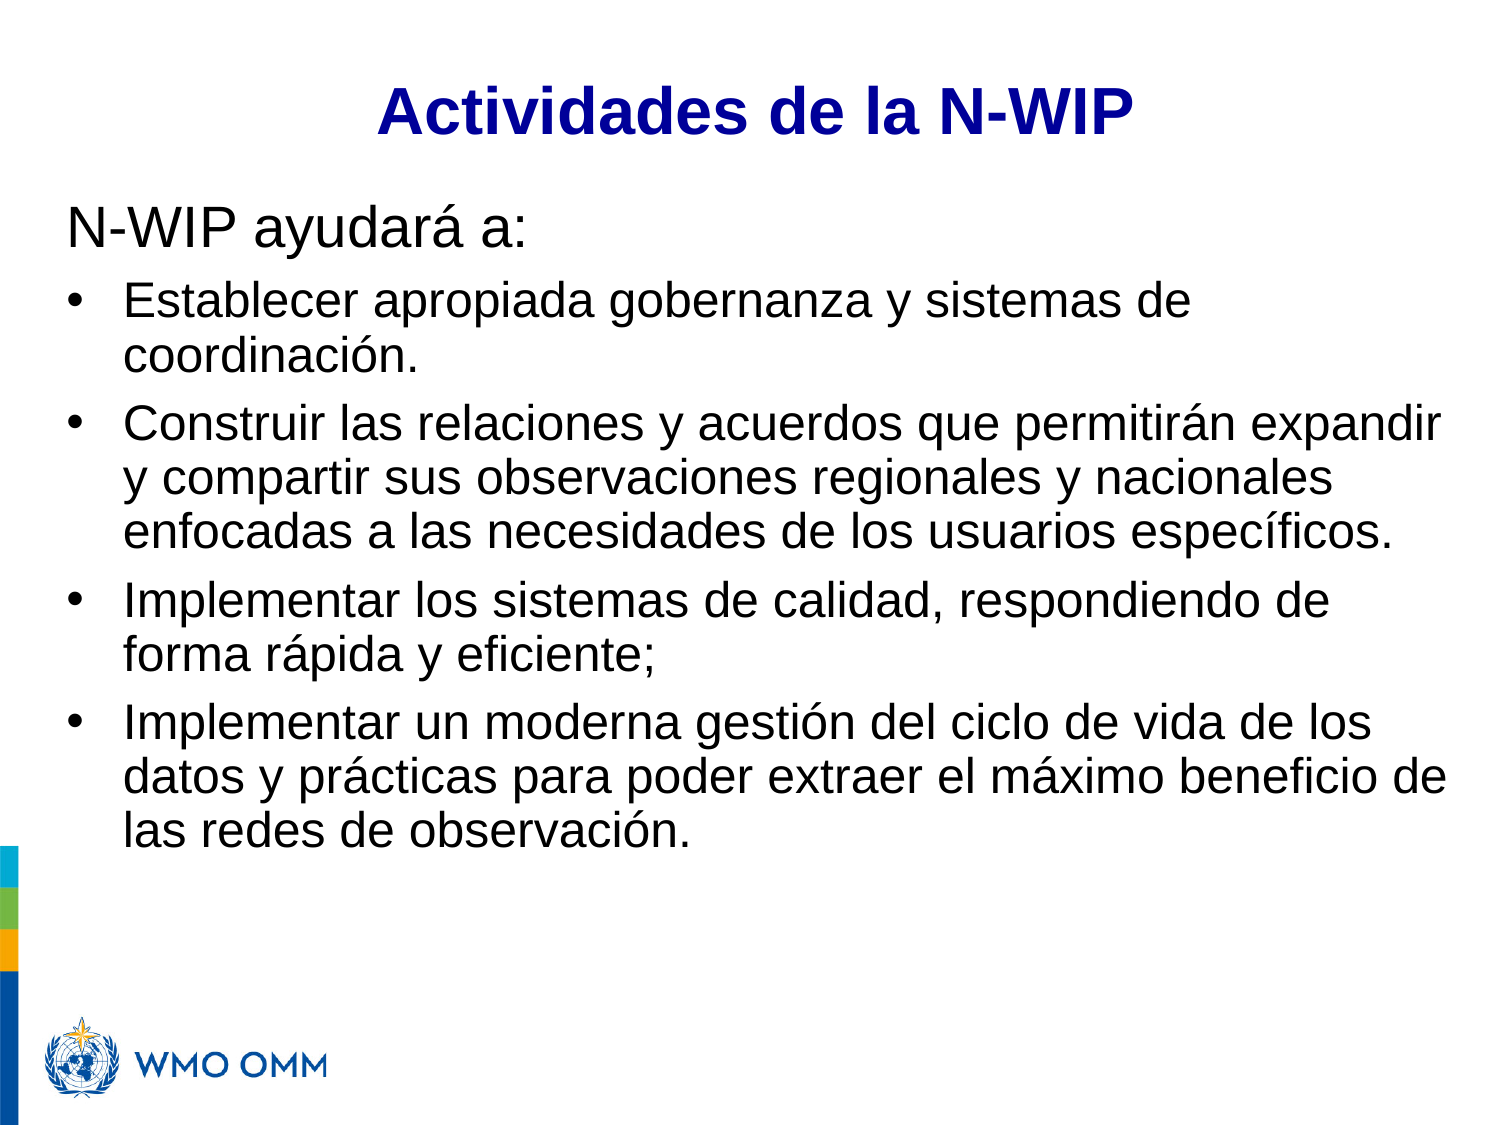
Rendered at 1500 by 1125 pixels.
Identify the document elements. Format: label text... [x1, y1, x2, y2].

title Actividades de la N-WIP [41, 42, 1471, 173]
list N-WIP ayudará a: Establecer apropiada gobernanza y sistemas de coordinación. Construir las relaciones y acuerdos que permitirán expandir y compartir sus observaciones regionales y nacionales enfocadas a las necesidades de los usuarios específicos. Implementar los sistemas de calidad, respondiendo de forma rápida y eficiente; Implementar un moderna gestión del ciclo de vida de los datos y prácticas para poder extraer el máximo beneficio de las redes de observación. [51, 189, 1470, 965]
picture [0, 845, 327, 1125]
